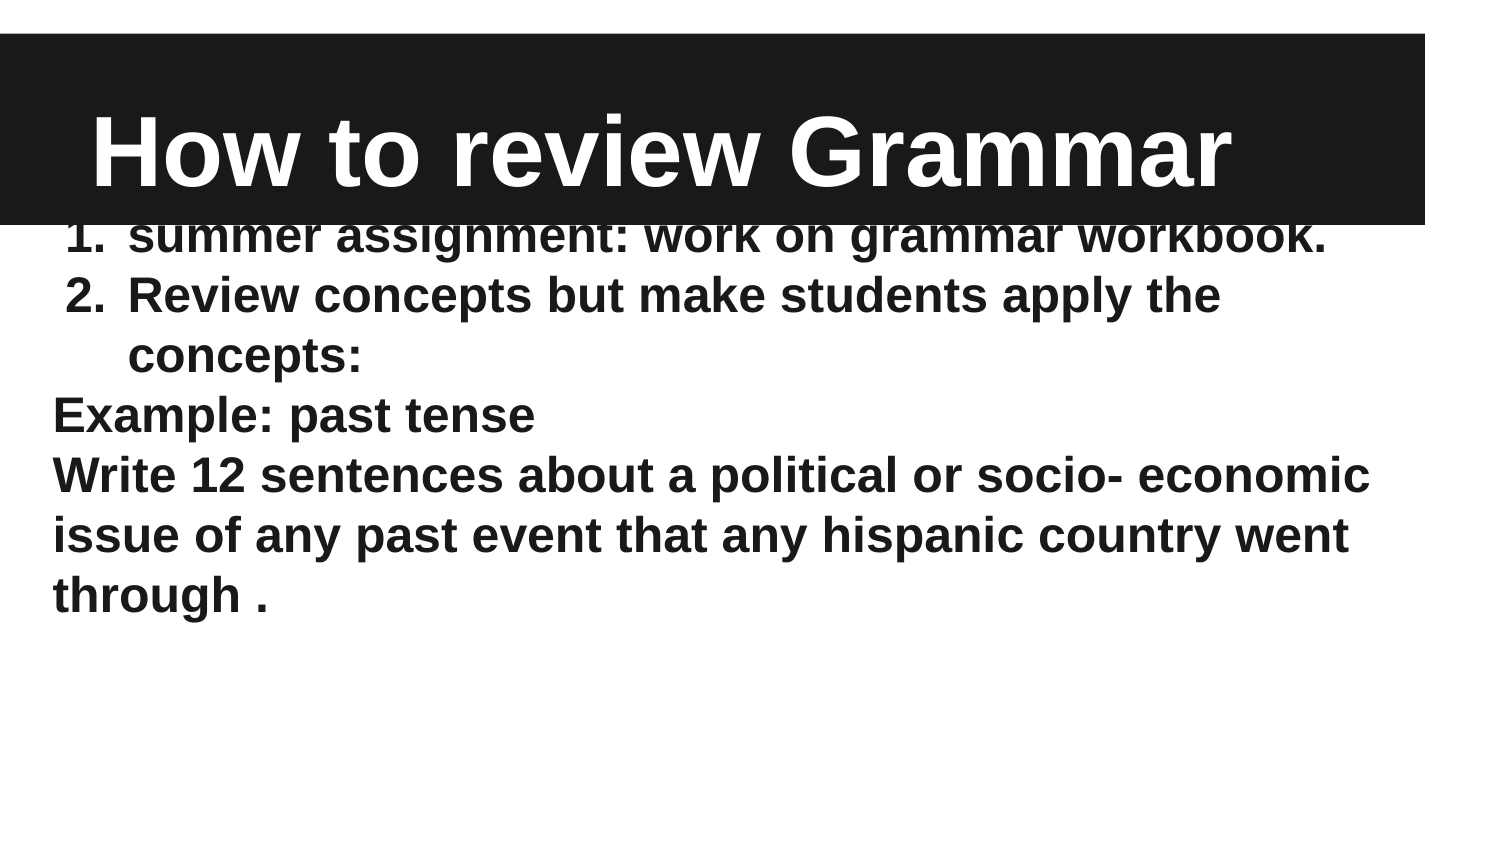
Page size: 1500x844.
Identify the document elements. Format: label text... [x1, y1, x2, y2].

title How to review Grammar [75, 33, 1425, 187]
list summer assignment: work on grammar workbook. Review concepts but make students apply the concepts: Example: past tense Write 12 sentences about a political or socio- economic issue of any past event that any hispanic country went through . [37, 187, 1425, 808]
